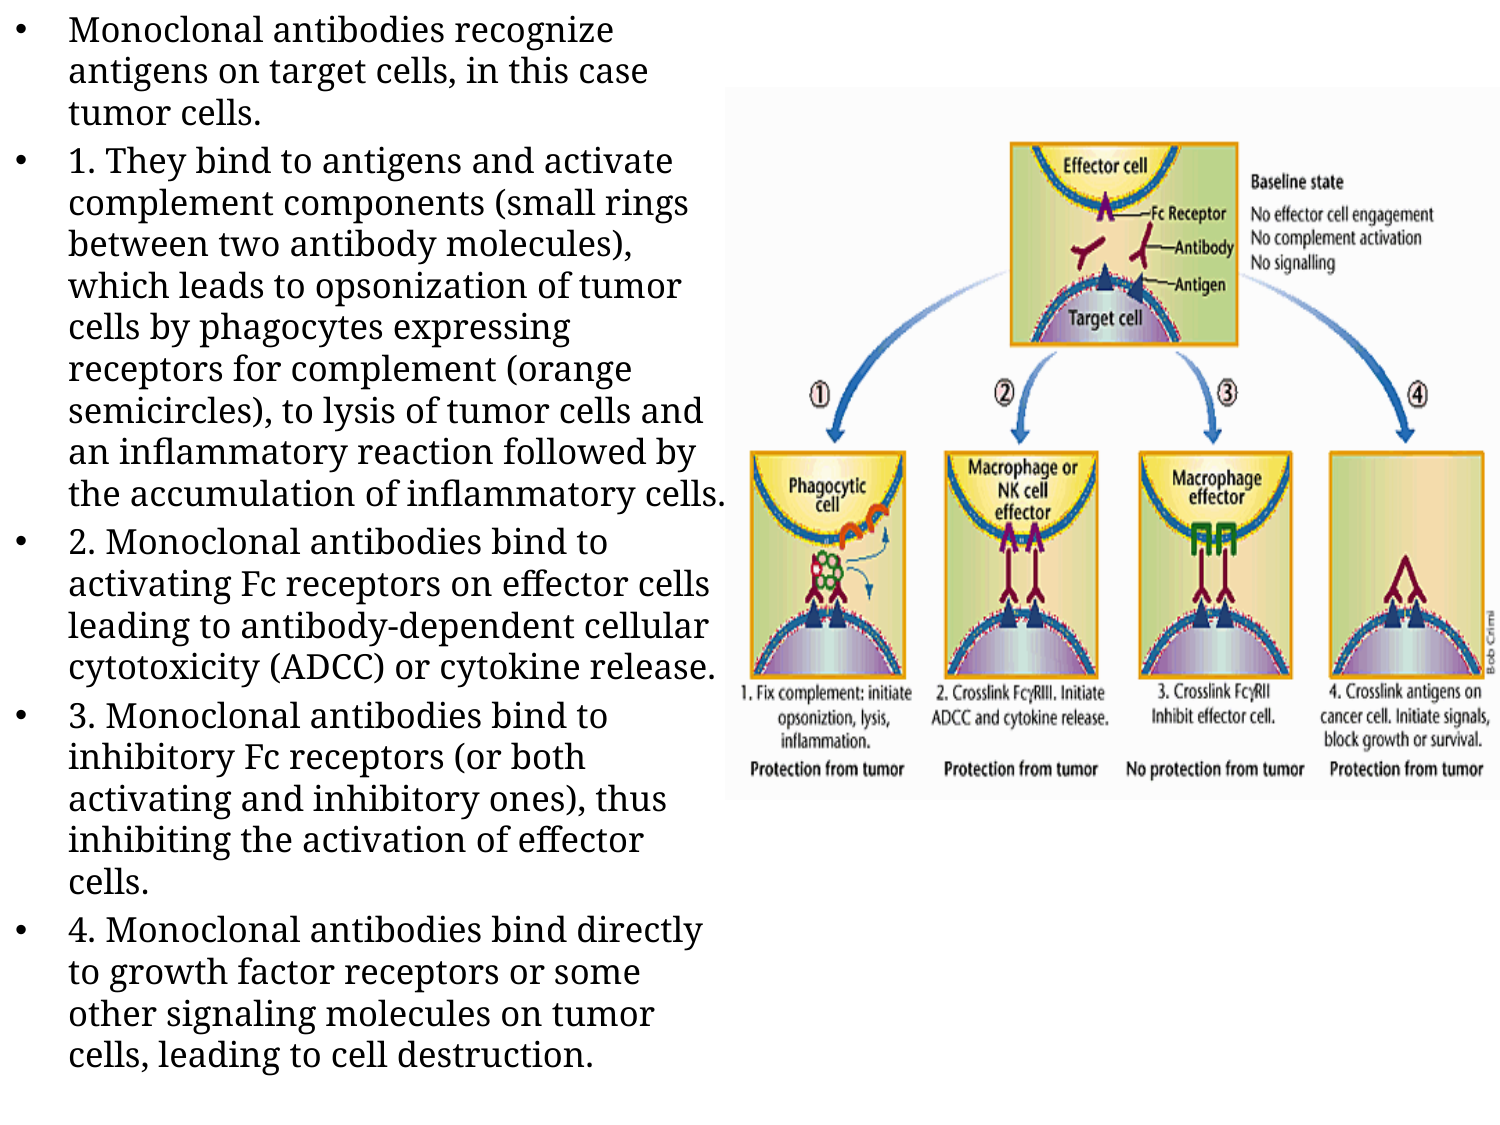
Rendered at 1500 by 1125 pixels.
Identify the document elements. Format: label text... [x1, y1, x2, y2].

list Monoclonal antibodies recognize antigens on target cells, in this case tumor cells. 1. They bind to antigens and activate complement components (small rings between two antibody molecules), which leads to opsonization of tumor cells by phagocytes expressing receptors for complement (orange semicircles), to lysis of tumor cells and an inflammatory reaction followed by the accumulation of inflammatory cells. 2. Monoclonal antibodies bind to activating Fc receptors on effector cells leading to antibody-dependent cellular cytotoxicity (ADCC) or cytokine release. 3. Monoclonal antibodies bind to inhibitory Fc receptors (or both activating and inhibitory ones), thus inhibiting the activation of effector cells. 4. Monoclonal antibodies bind directly to growth factor receptors or some other signaling molecules on tumor cells, leading to cell destruction. [0, 0, 750, 1125]
picture [724, 87, 1500, 801]
